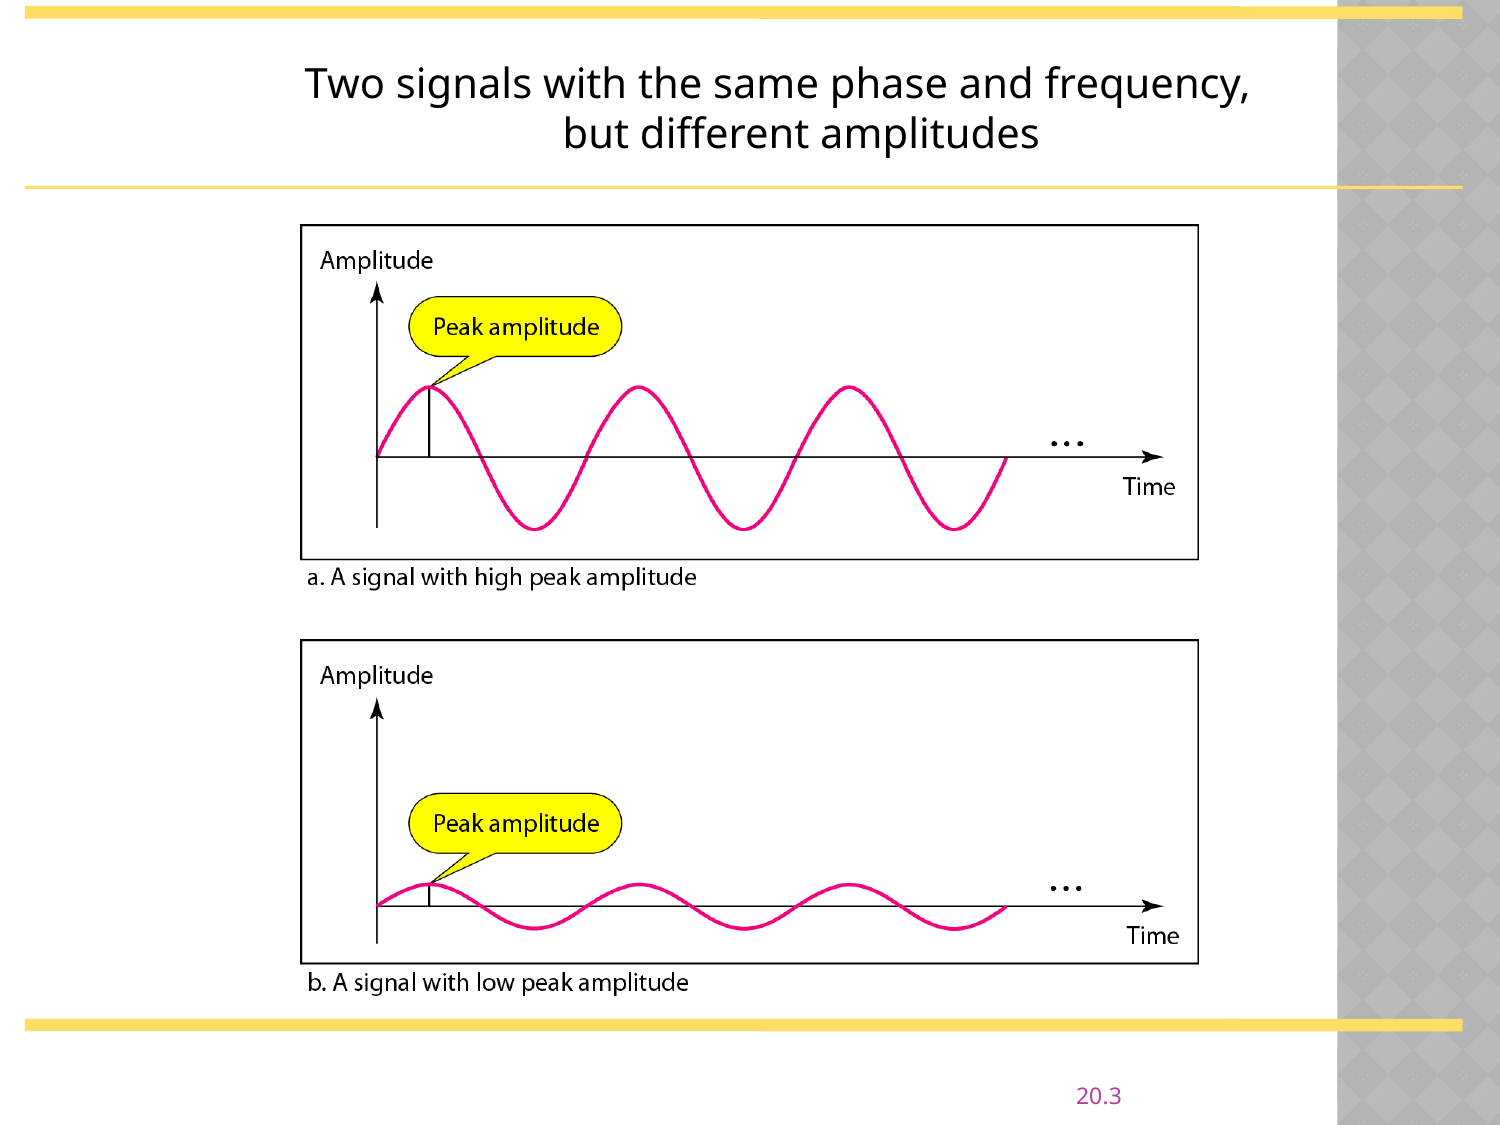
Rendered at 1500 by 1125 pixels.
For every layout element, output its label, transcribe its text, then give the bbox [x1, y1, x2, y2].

slide_number 3.20 [1025, 1075, 1122, 1113]
text_box Two signals with the same phase and frequency, but different amplitudes [289, 49, 1277, 165]
picture [299, 224, 1199, 997]
